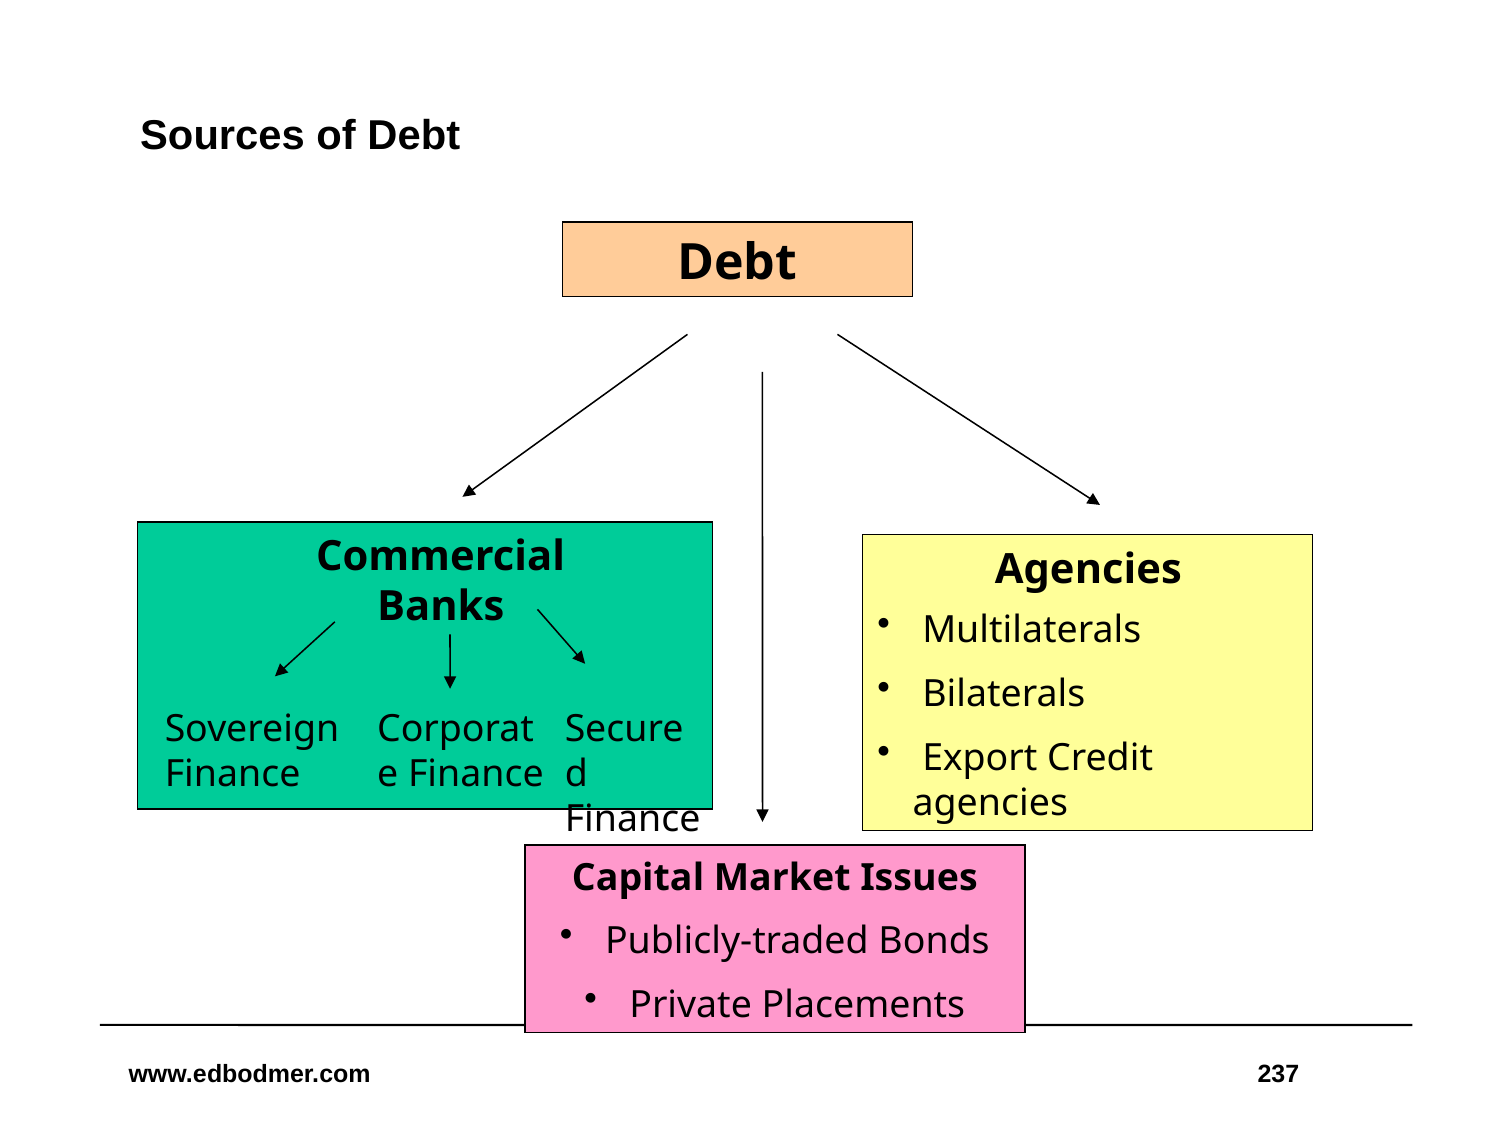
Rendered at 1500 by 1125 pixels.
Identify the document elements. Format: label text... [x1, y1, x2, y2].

text_box Multilaterals Bilaterals Export Credit agencies [862, 534, 1313, 831]
text_box Commercial Banks [237, 521, 644, 637]
text_box [756, 371, 769, 822]
text_box [137, 521, 713, 810]
text_box [837, 334, 1100, 505]
text_box Agencies [975, 534, 1202, 600]
text_box [443, 634, 457, 689]
text_box Debt [562, 225, 913, 297]
title Sources of Debt [125, 99, 1288, 225]
text_box Sovereign Finance [149, 696, 362, 802]
text_box [274, 621, 335, 677]
text_box [462, 334, 688, 497]
text_box Corporate Finance [362, 696, 549, 802]
text_box Capital Market Issues Publicly-traded Bonds Private Placements [525, 845, 1025, 1033]
text_box Secured Finance [549, 696, 718, 845]
text_box [537, 609, 586, 664]
